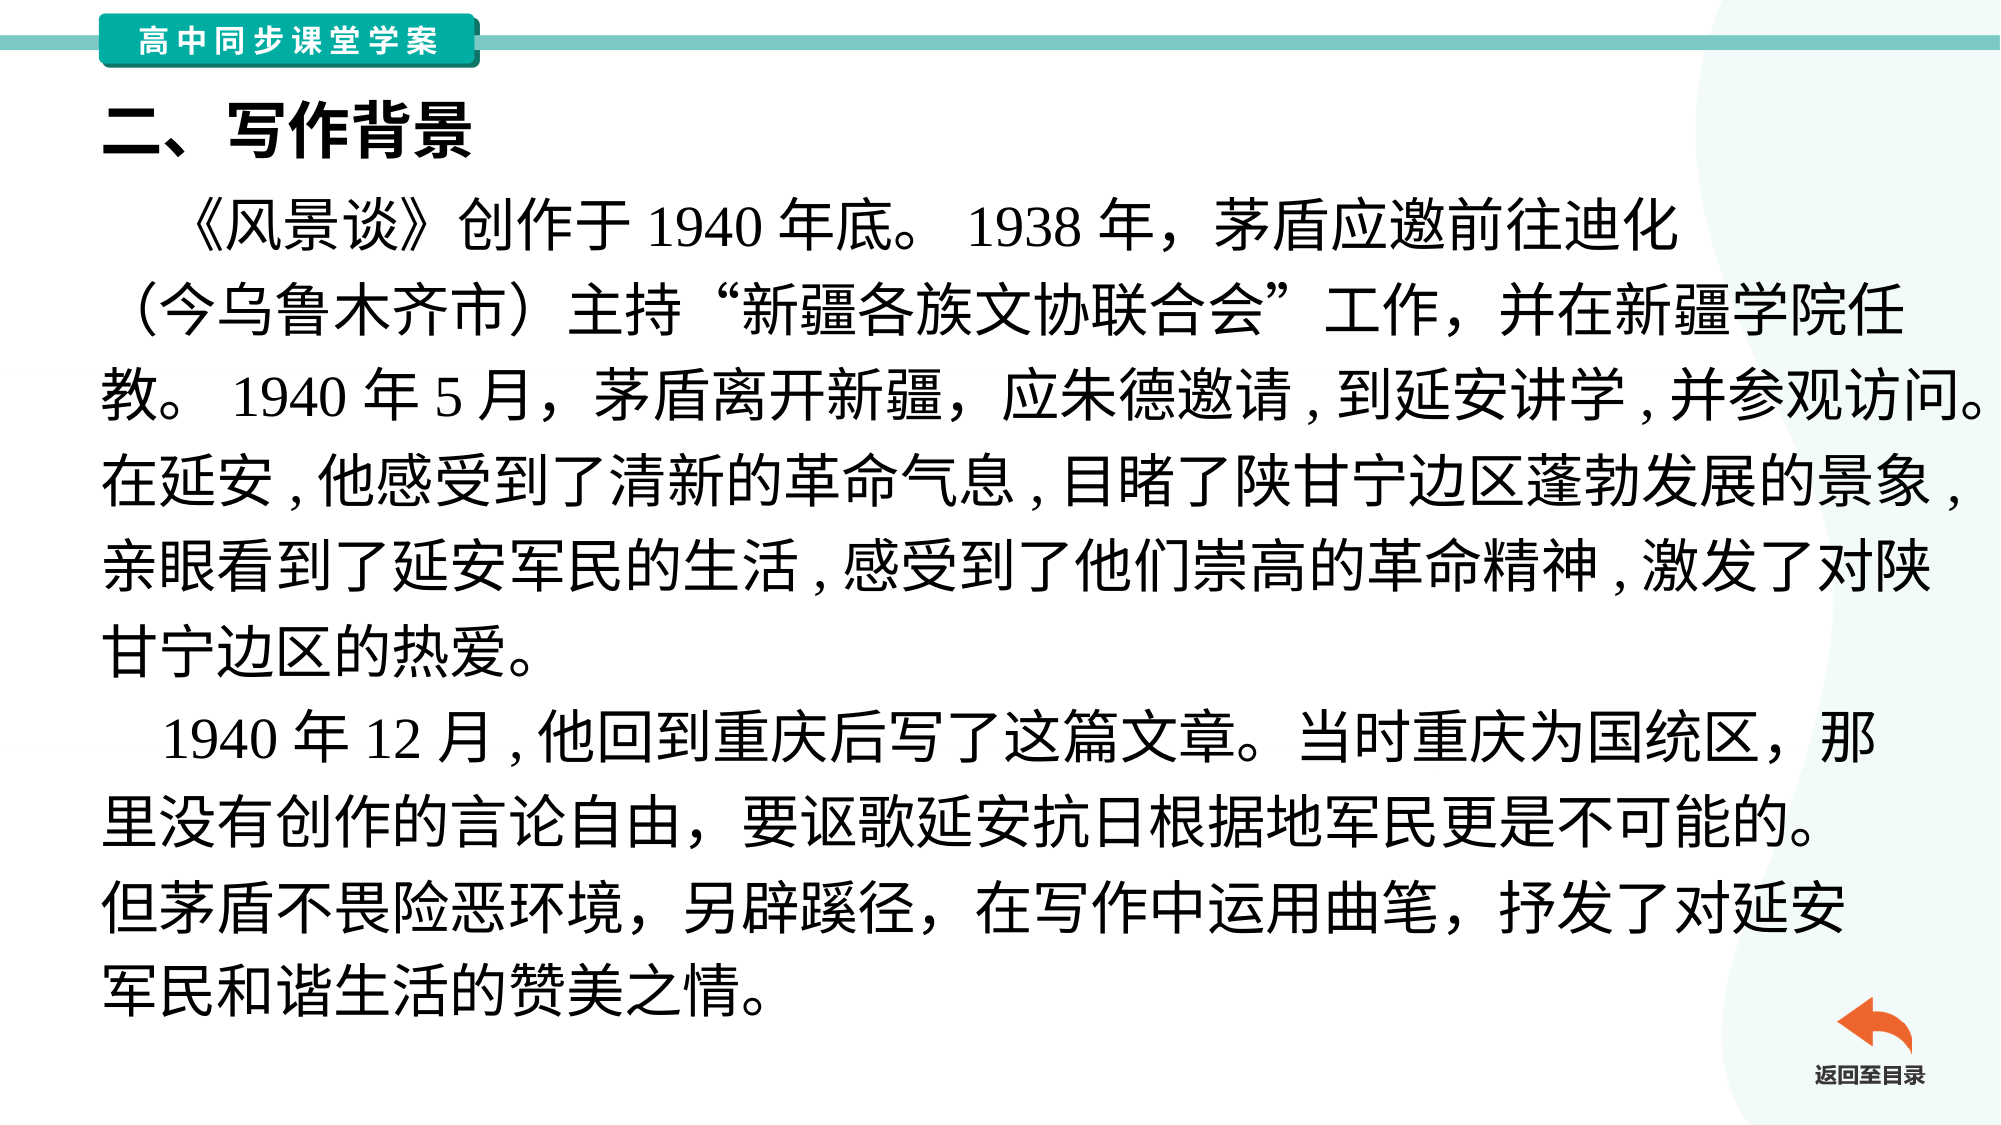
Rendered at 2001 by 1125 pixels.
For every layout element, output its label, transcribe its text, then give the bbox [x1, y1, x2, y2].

text_box 《风景谈》创作于1940年底。1938年，茅盾应邀前往迪化 （今乌鲁木齐市）主持“新疆各族文协联合会”工作，并在新疆学院任 教。1940年5月，茅盾离开新疆，应朱德邀请,到延安讲学,并参观访问。 在延安,他感受到了清新的革命气息,目睹了陕甘宁边区蓬勃发展的景象, 亲眼看到了延安军民的生活,感受到了他们崇高的革命精神,激发了对陕 甘宁边区的热爱。 1940年12月,他回到重庆后写了这篇文章。当时重庆为国统区，那 里没有创作的言论自由，要讴歌延安抗日根据地军民更是不可能的。 但茅盾不畏险恶环境，另辟蹊径，在写作中运用曲笔，抒发了对延安 军民和谐生活的赞美之情。#2 [100, 172, 1899, 1018]
text_box 二、写作背景 [100, 76, 1899, 161]
picture [0, 0, 2000, 1125]
